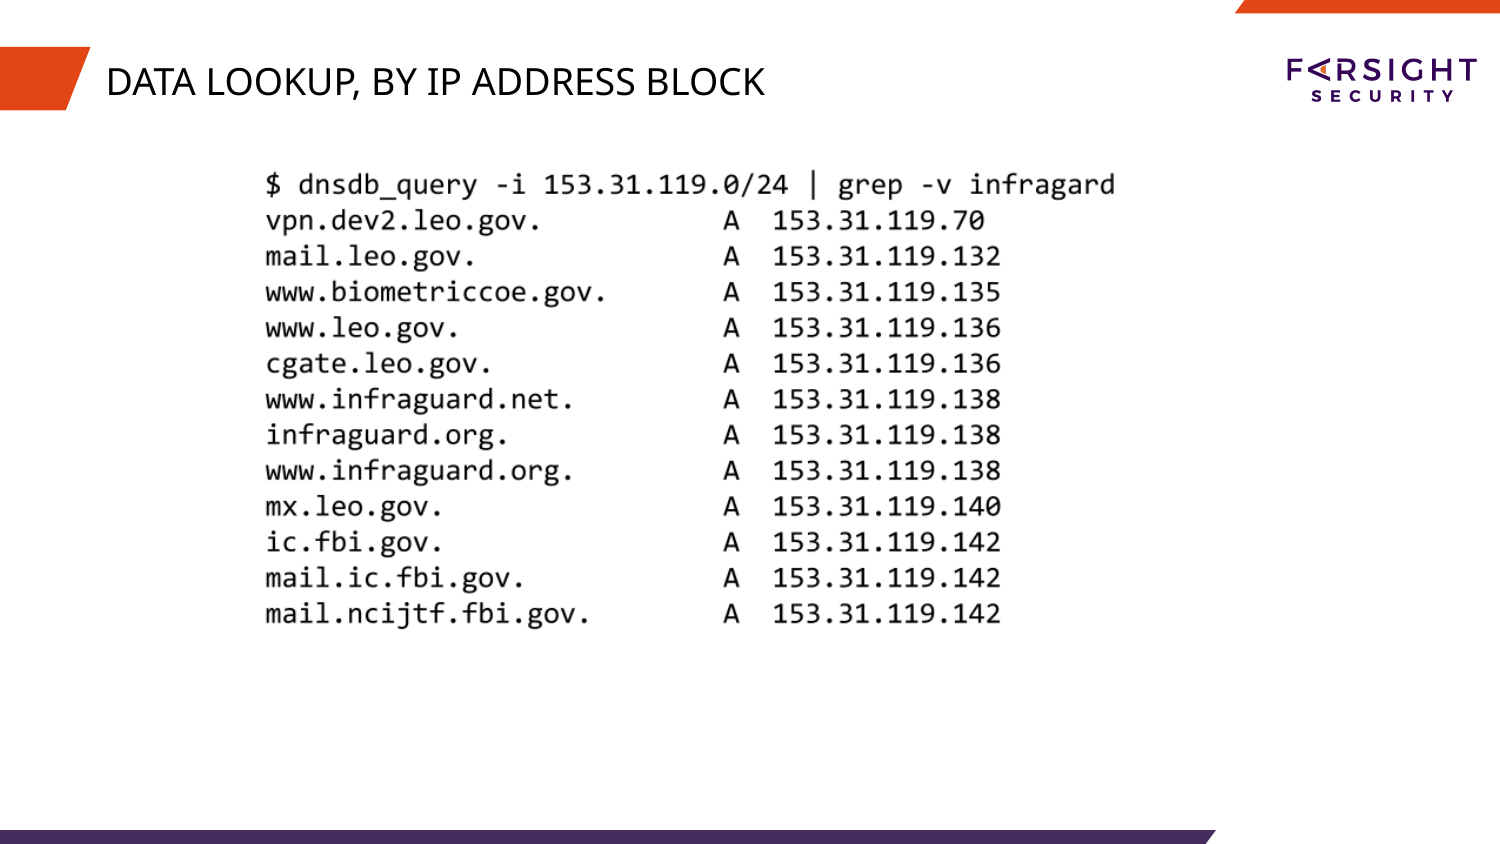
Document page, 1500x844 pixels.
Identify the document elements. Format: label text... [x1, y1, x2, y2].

picture [1254, 29, 1500, 131]
list (COPY) [363, 733, 1255, 844]
picture [200, 146, 1327, 725]
title DATA LOOKUP, BY IP ADDRESS BLOCK [90, 46, 1255, 114]
